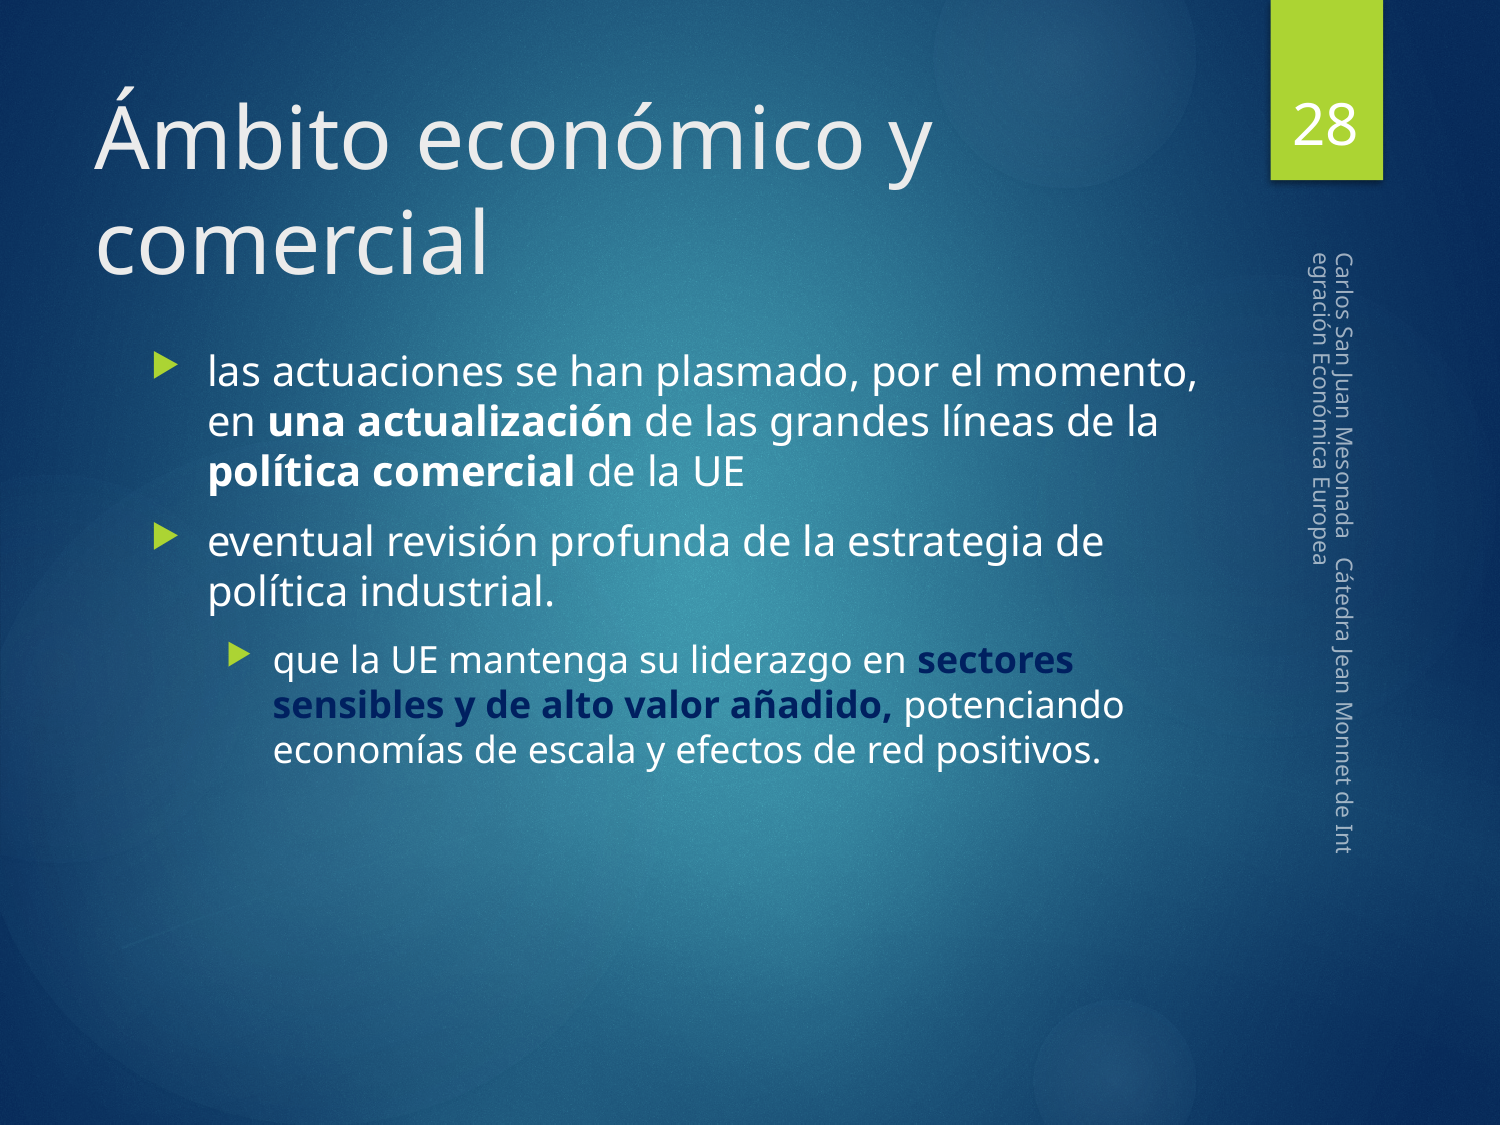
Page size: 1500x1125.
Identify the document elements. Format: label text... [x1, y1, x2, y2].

list las actuaciones se han plasmado, por el momento, en una actualización de las grandes líneas de la política comercial de la UE eventual revisión profunda de la estrategia de política industrial. que la UE mantenga su liderazgo en sectores sensibles y de alto valor añadido, potenciando economías de escala y efectos de red positivos. [135, 336, 1237, 1025]
title Ámbito económico y comercial [79, 74, 1237, 304]
slide_number 28 [1273, 48, 1378, 175]
footer Carlos San Juan Mesonada Cátedra Jean Monnet de Integración Económica Europea [1320, 237, 1358, 871]
